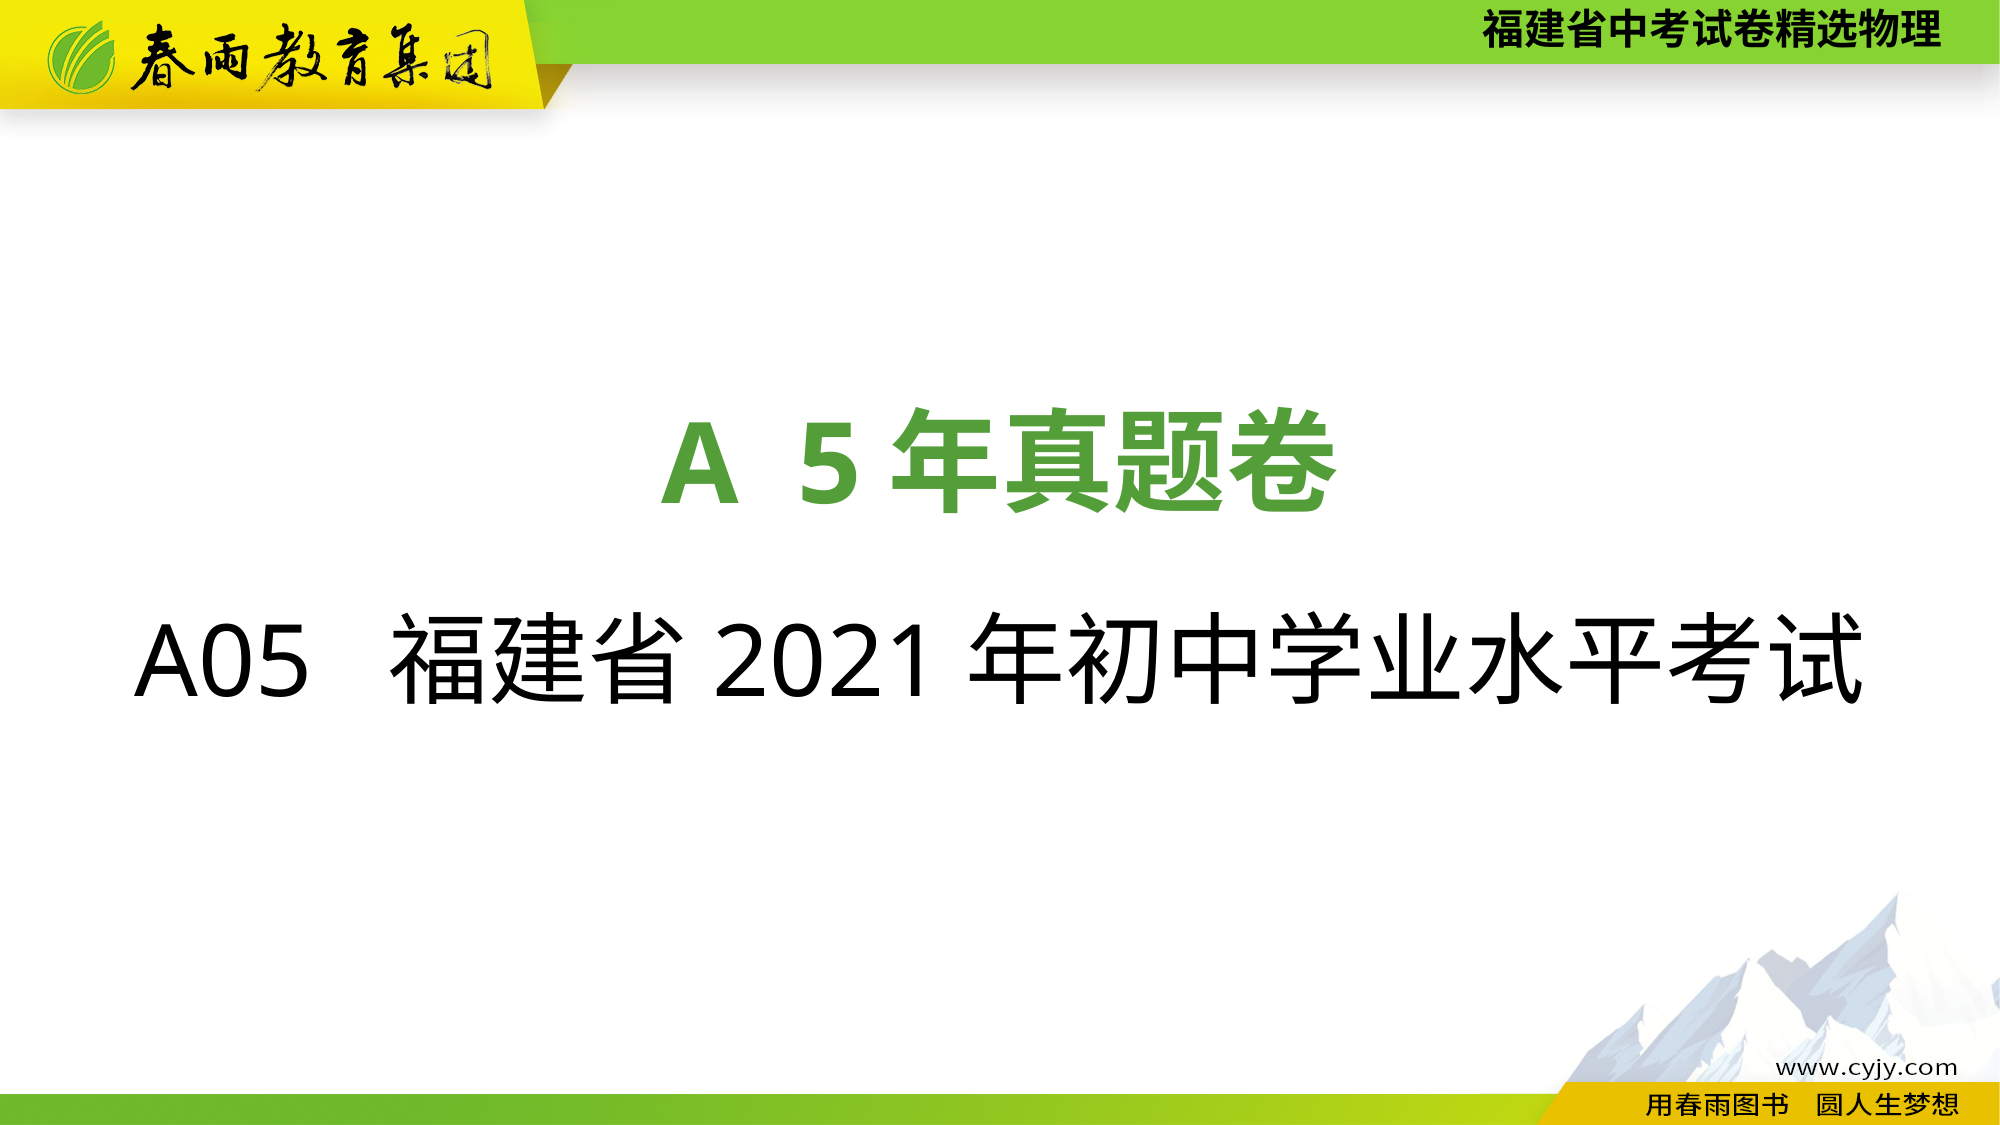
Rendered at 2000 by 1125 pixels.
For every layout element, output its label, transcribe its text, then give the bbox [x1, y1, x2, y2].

picture [0, 0, 2000, 1125]
text_box A 5年真题卷 [54, 316, 1946, 528]
text_box A05 福建省2021年初中学业水平考试 [54, 528, 1946, 724]
